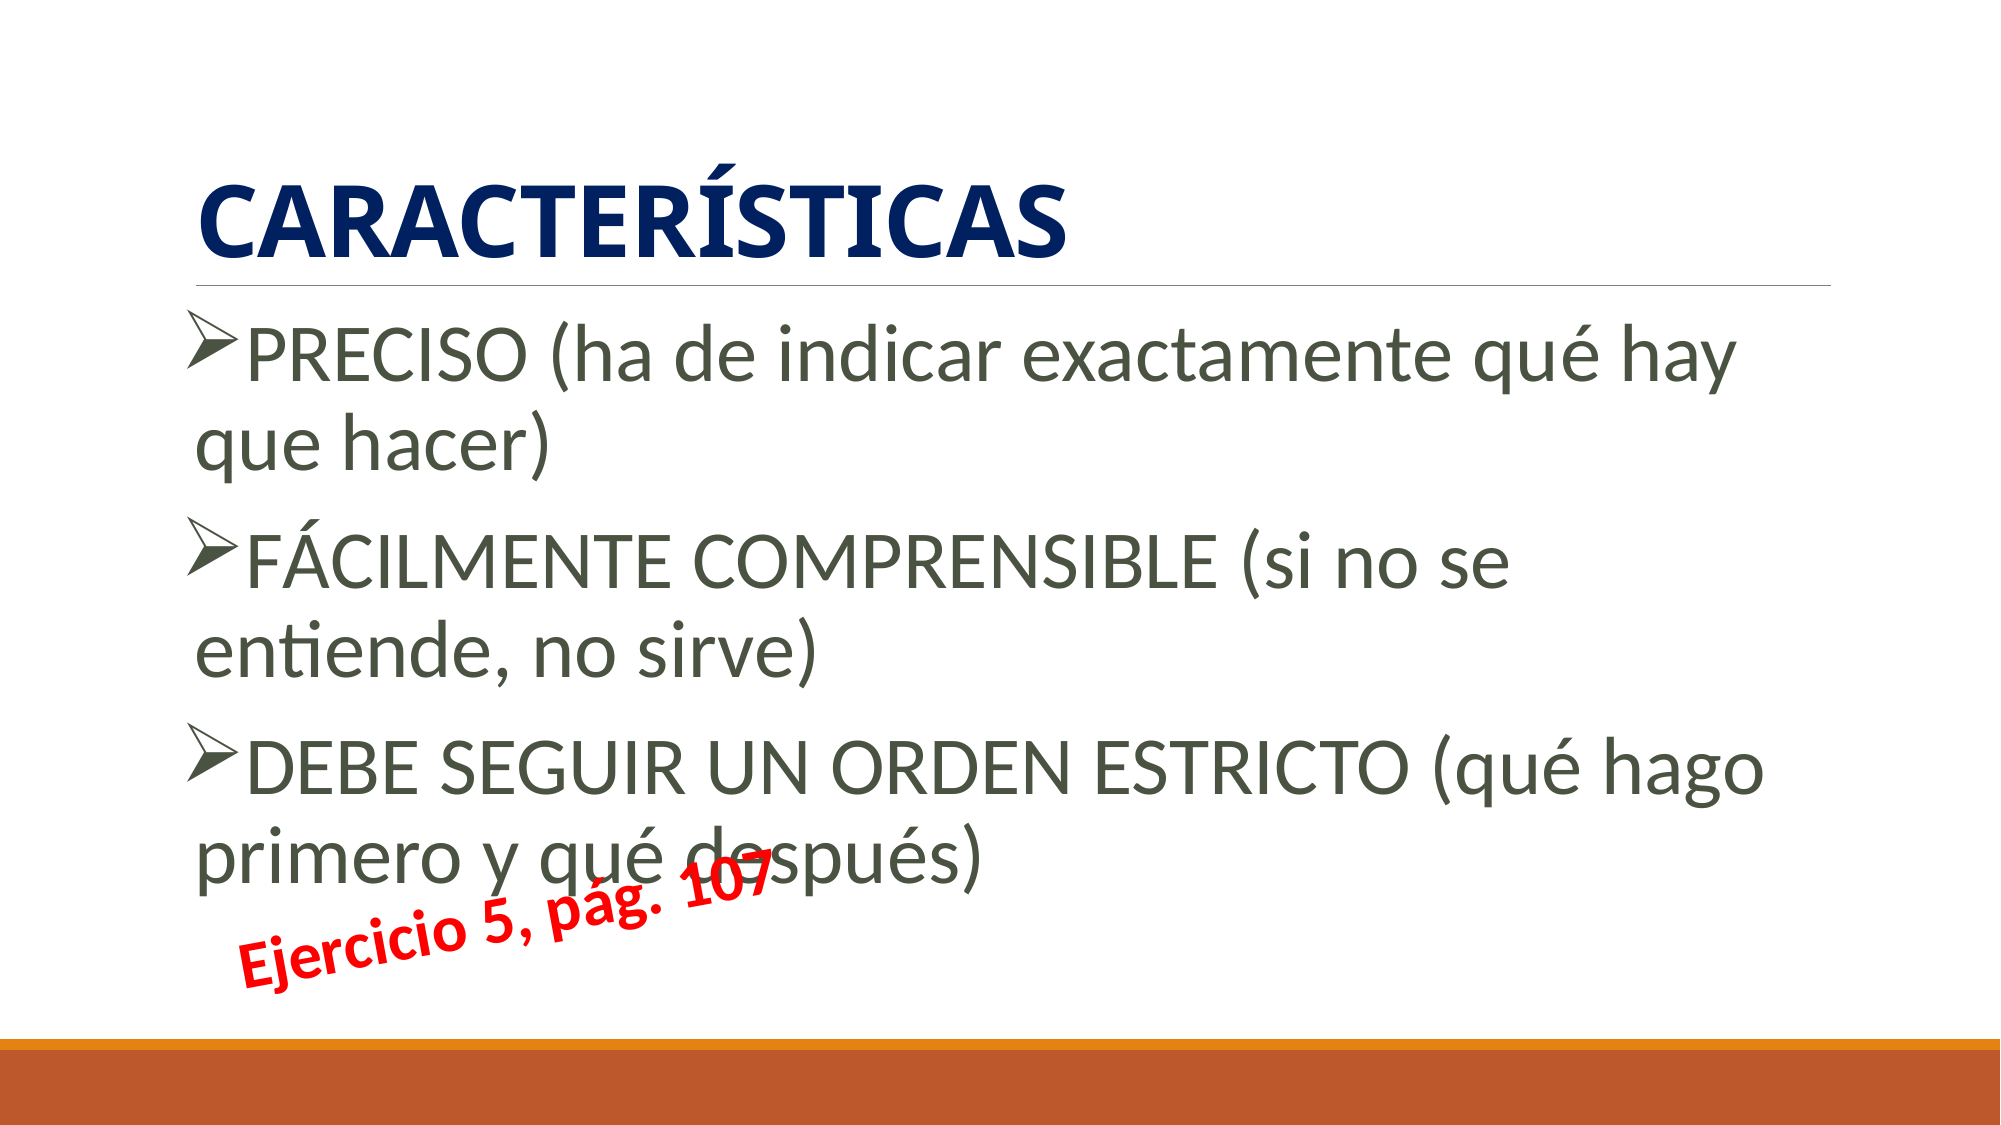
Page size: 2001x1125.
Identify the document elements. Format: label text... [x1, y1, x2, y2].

title CARACTERÍSTICAS [180, 47, 1830, 285]
text_box Ejercicio 5, pág. 107 [215, 815, 800, 1013]
list PRECISO (ha de indicar exactamente qué hay que hacer) FÁCILMENTE COMPRENSIBLE (si no se entiende, no sirve) DEBE SEGUIR UN ORDEN ESTRICTO (qué hago primero y qué después) [180, 302, 1830, 963]
